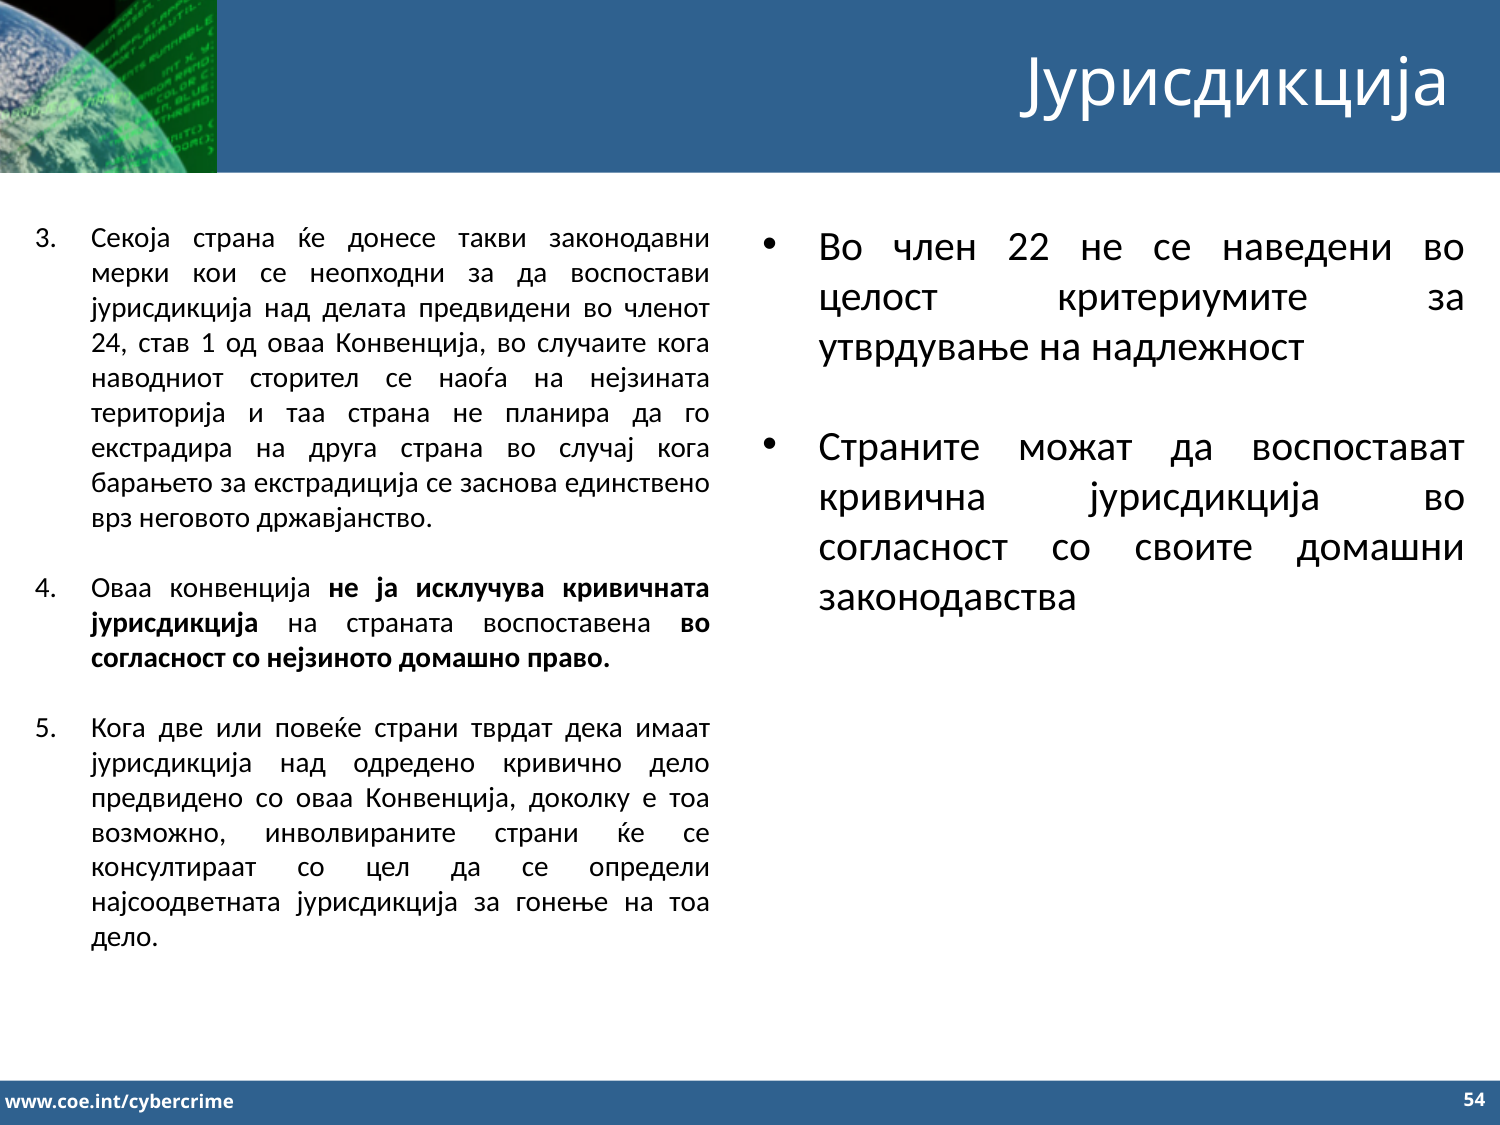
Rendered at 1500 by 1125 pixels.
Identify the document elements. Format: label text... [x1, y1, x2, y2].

text_box Секоја страна ќе донесе такви законодавни мерки кои се неопходни за да воспостави јурисдикција над делата предвидени во членот 24, став 1 од оваа Конвенција, во случаите кога наводниот сторител се наоѓа на нејзината територија и таа страна не планира да го екстрадира на друга страна во случај кога барањето за екстрадиција се заснова единствено врз неговото државјанство. Оваа конвенција не ја исклучува кривичната јурисдикција на страната воспоставена во согласност со нејзиното домашно право. Кога две или повеќе страни тврдат дека имаат јурисдикција над одредено кривично дело предвидено со оваа Конвенција, доколку е тоа возможно, инволвираните страни ќе се консултираат со цел да се определи најсоодветната јурисдикција за гонење на тоа дело. [19, 211, 726, 961]
text_box Во член 22 не се наведени во целост критериумите за утврдување на надлежност Страните можат да воспостават кривична јурисдикција во согласност со своите домашни законодавства [747, 211, 1480, 626]
picture [0, 0, 217, 173]
text_box Јурисдикција [230, 31, 1483, 126]
